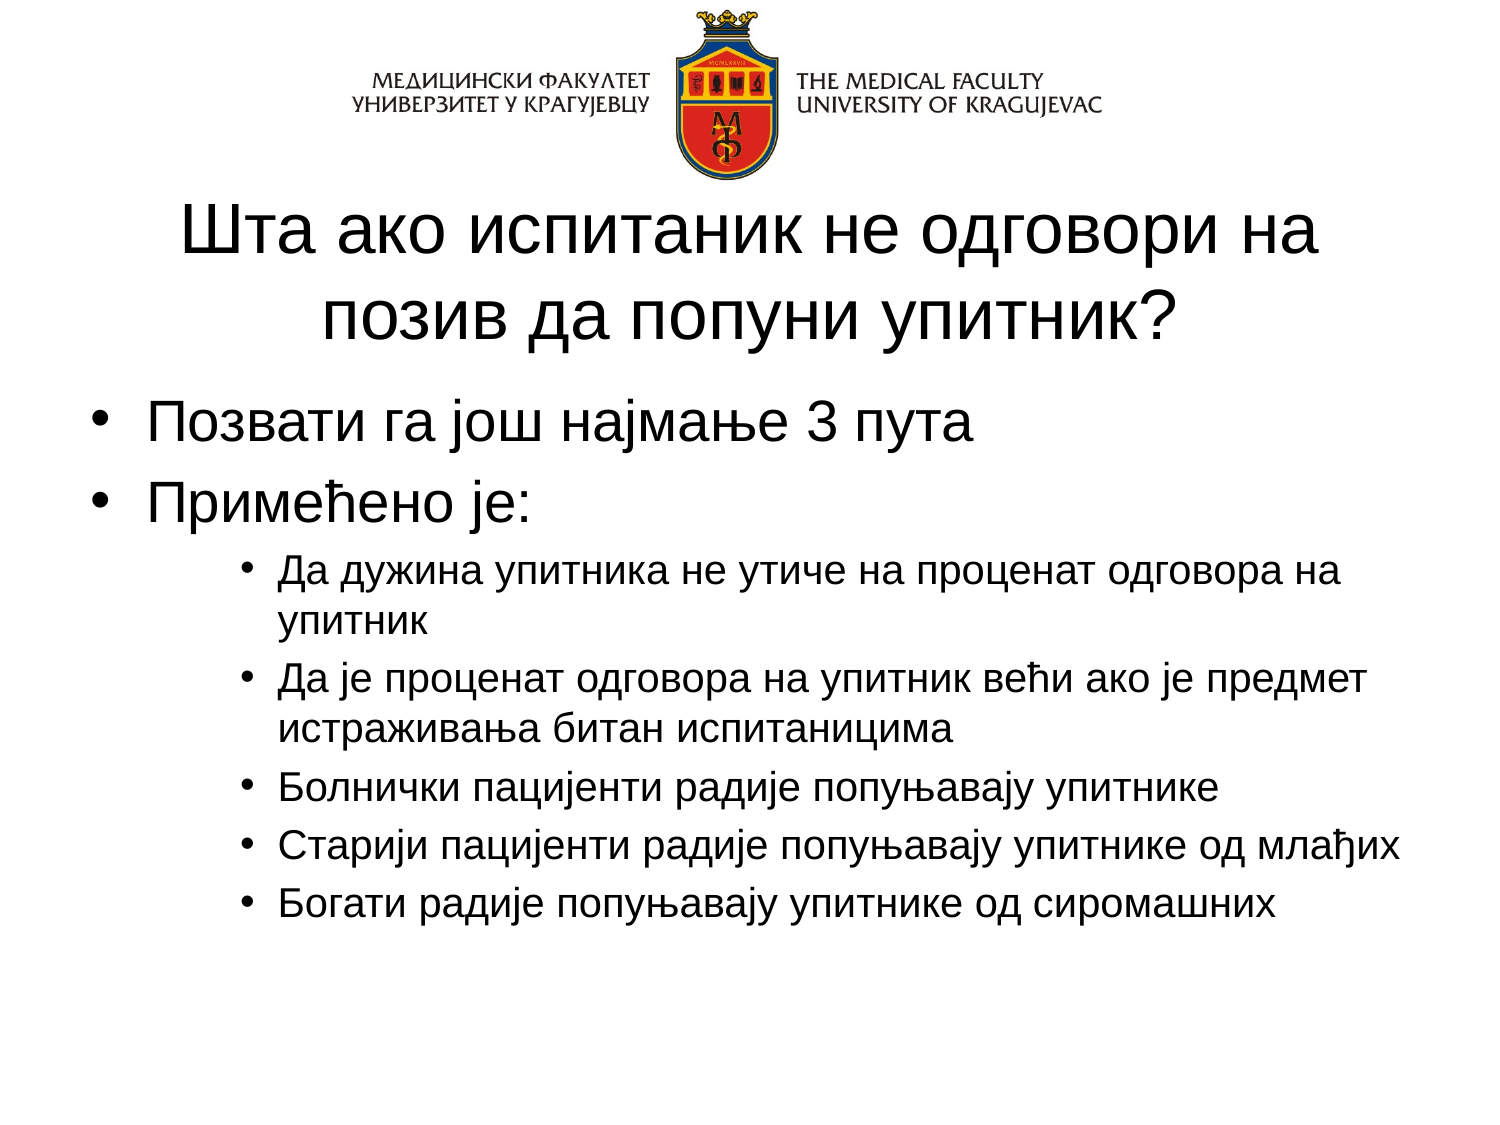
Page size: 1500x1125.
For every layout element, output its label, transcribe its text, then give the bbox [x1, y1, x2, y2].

title Шта ако испитаник не одговори на позив да попуни упитник? [74, 173, 1426, 362]
list Позвати га још најмање 3 пута Примећено је: Да дужина упитника не утиче на проценат одговора на упитник Да је проценат одговора на упитник већи ако је предмет истраживања битан испитаницима Болнички пацијенти радије попуњавају упитнике Старији пацијенти радије попуњавају упитнике од млађих Богати радије попуњавају упитнике од сиромашних [74, 374, 1426, 1118]
picture [328, 0, 1125, 173]
